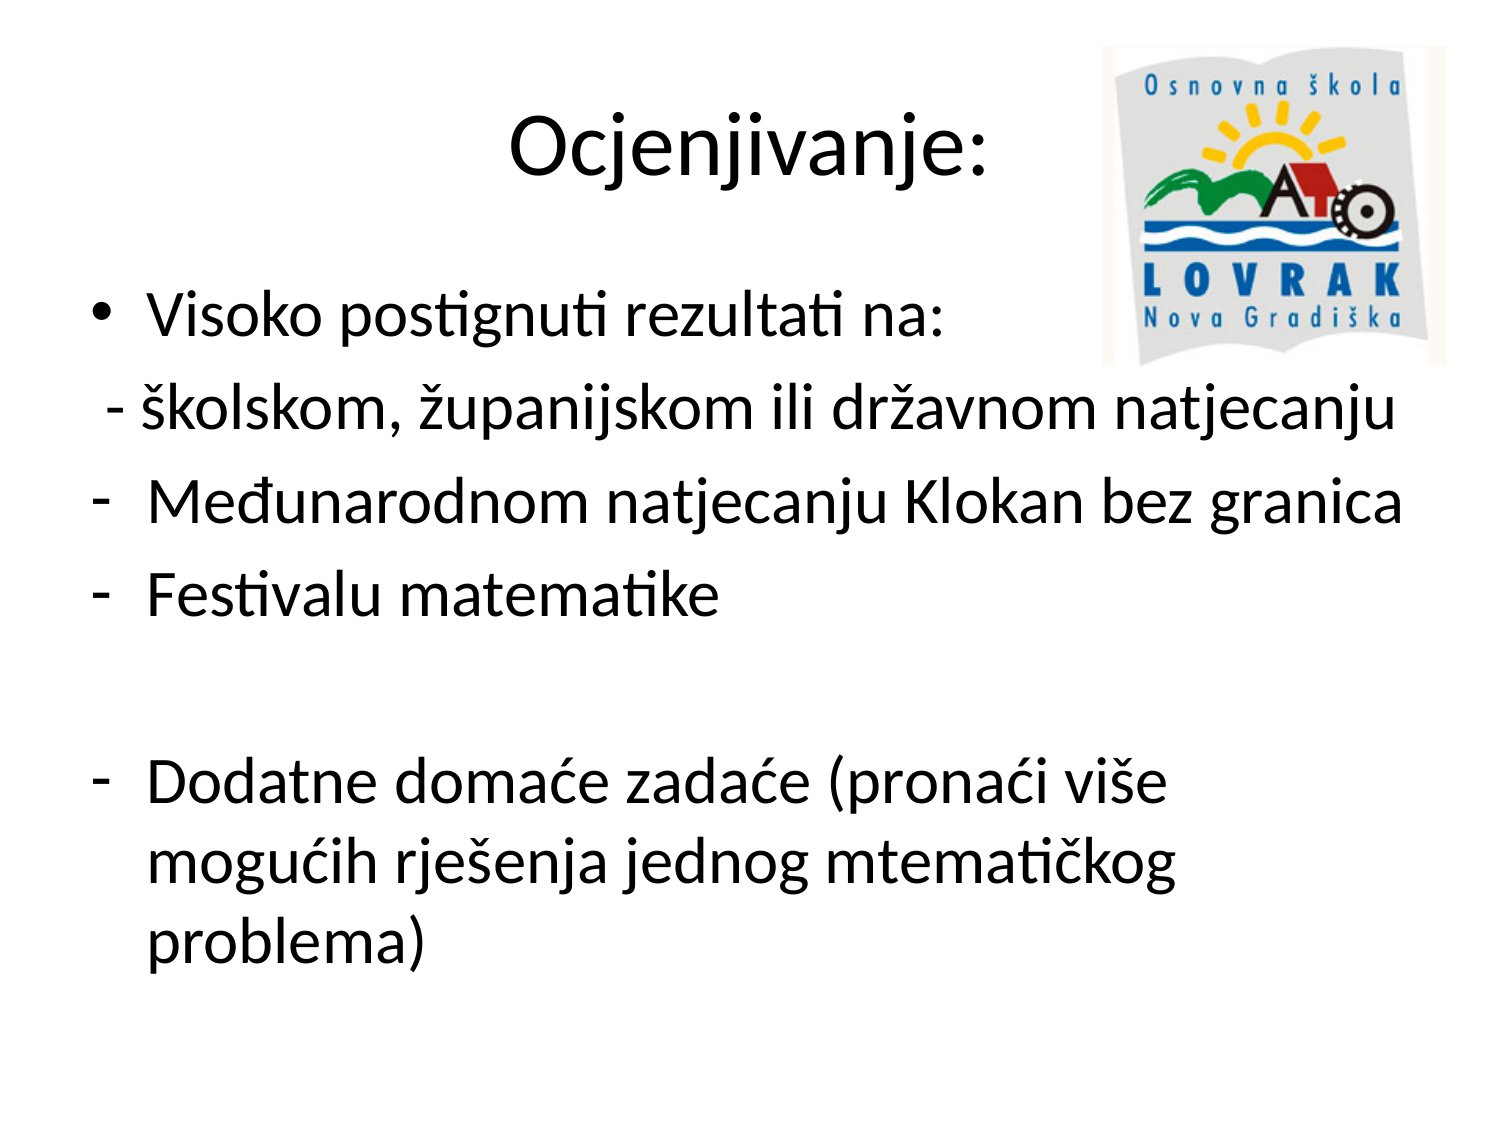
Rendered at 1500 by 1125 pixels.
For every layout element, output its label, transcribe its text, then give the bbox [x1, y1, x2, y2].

title Ocjenjivanje: [75, 45, 1102, 233]
picture [1101, 46, 1448, 366]
list Visoko postignuti rezultati na: - školskom, županijskom ili državnom natjecanju Međunarodnom natjecanju Klokan bez granica Festivalu matematike Dodatne domaće zadaće (pronaći više mogućih rješenja jednog mtematičkog problema) [75, 262, 1425, 1005]
